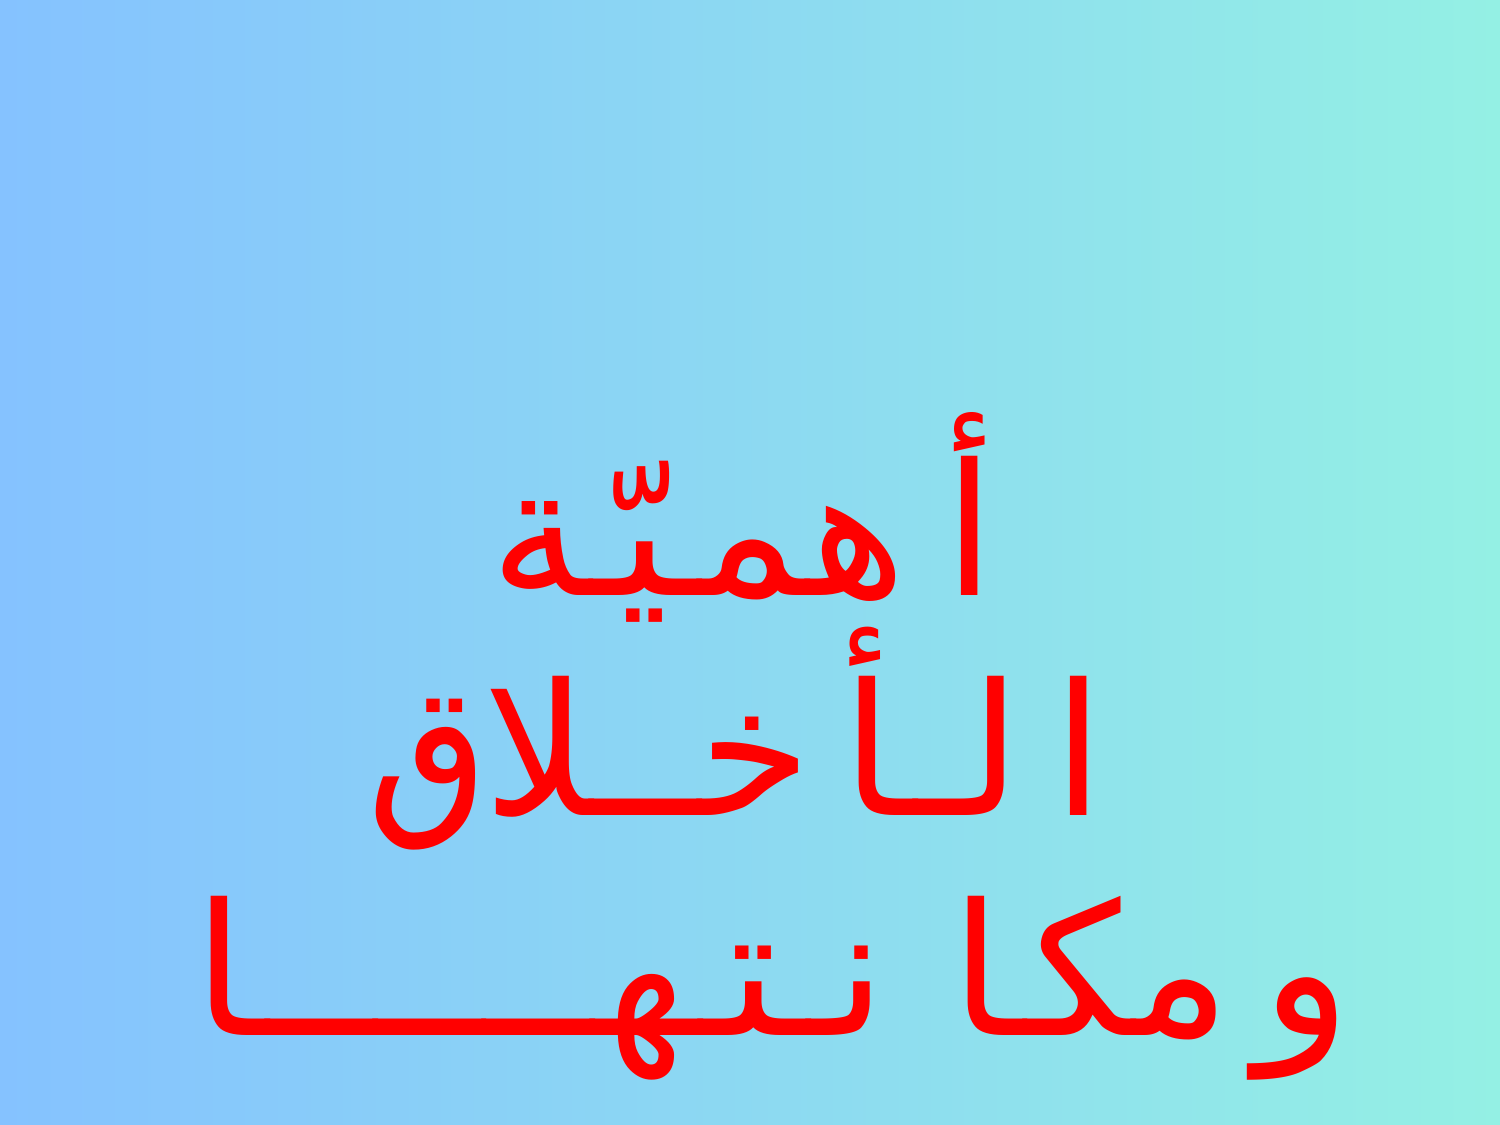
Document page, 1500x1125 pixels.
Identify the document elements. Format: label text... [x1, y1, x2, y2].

title أهميّة الأخـلاق ومكانتهـــا [117, 269, 1393, 750]
